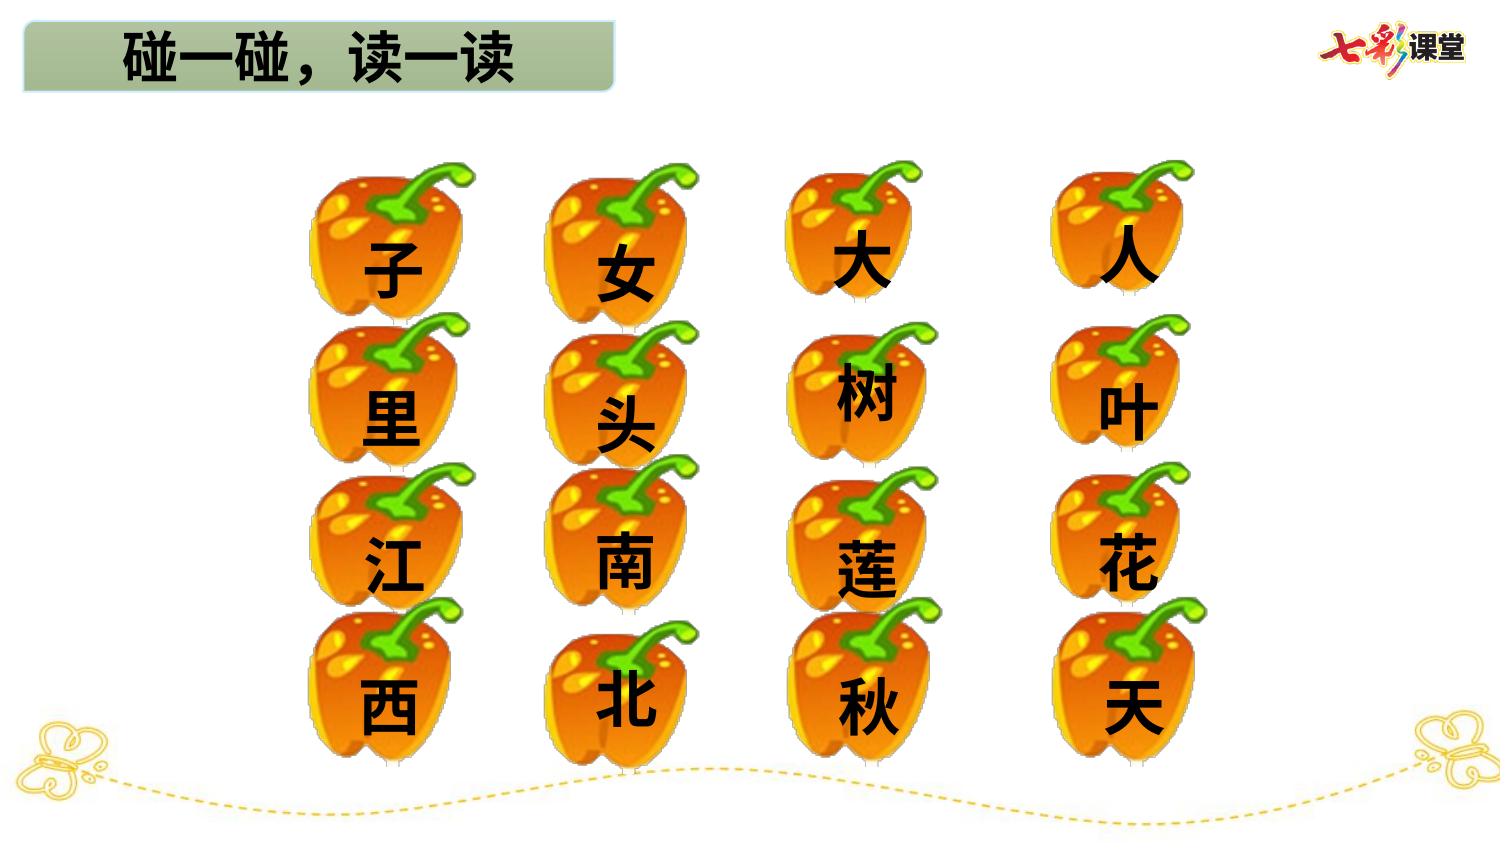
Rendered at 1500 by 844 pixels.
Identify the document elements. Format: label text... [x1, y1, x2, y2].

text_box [289, 581, 467, 767]
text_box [525, 306, 703, 439]
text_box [768, 581, 946, 767]
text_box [289, 147, 480, 325]
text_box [525, 606, 703, 774]
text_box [525, 147, 703, 306]
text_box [289, 297, 474, 448]
text_box 碰一碰，读一读 [22, 20, 616, 93]
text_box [1033, 581, 1211, 767]
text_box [1033, 301, 1194, 448]
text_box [768, 308, 942, 452]
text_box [768, 147, 926, 306]
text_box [1033, 147, 1198, 300]
picture [0, 0, 1500, 844]
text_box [1033, 448, 1194, 581]
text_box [768, 452, 942, 581]
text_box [289, 448, 480, 615]
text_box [525, 439, 703, 606]
